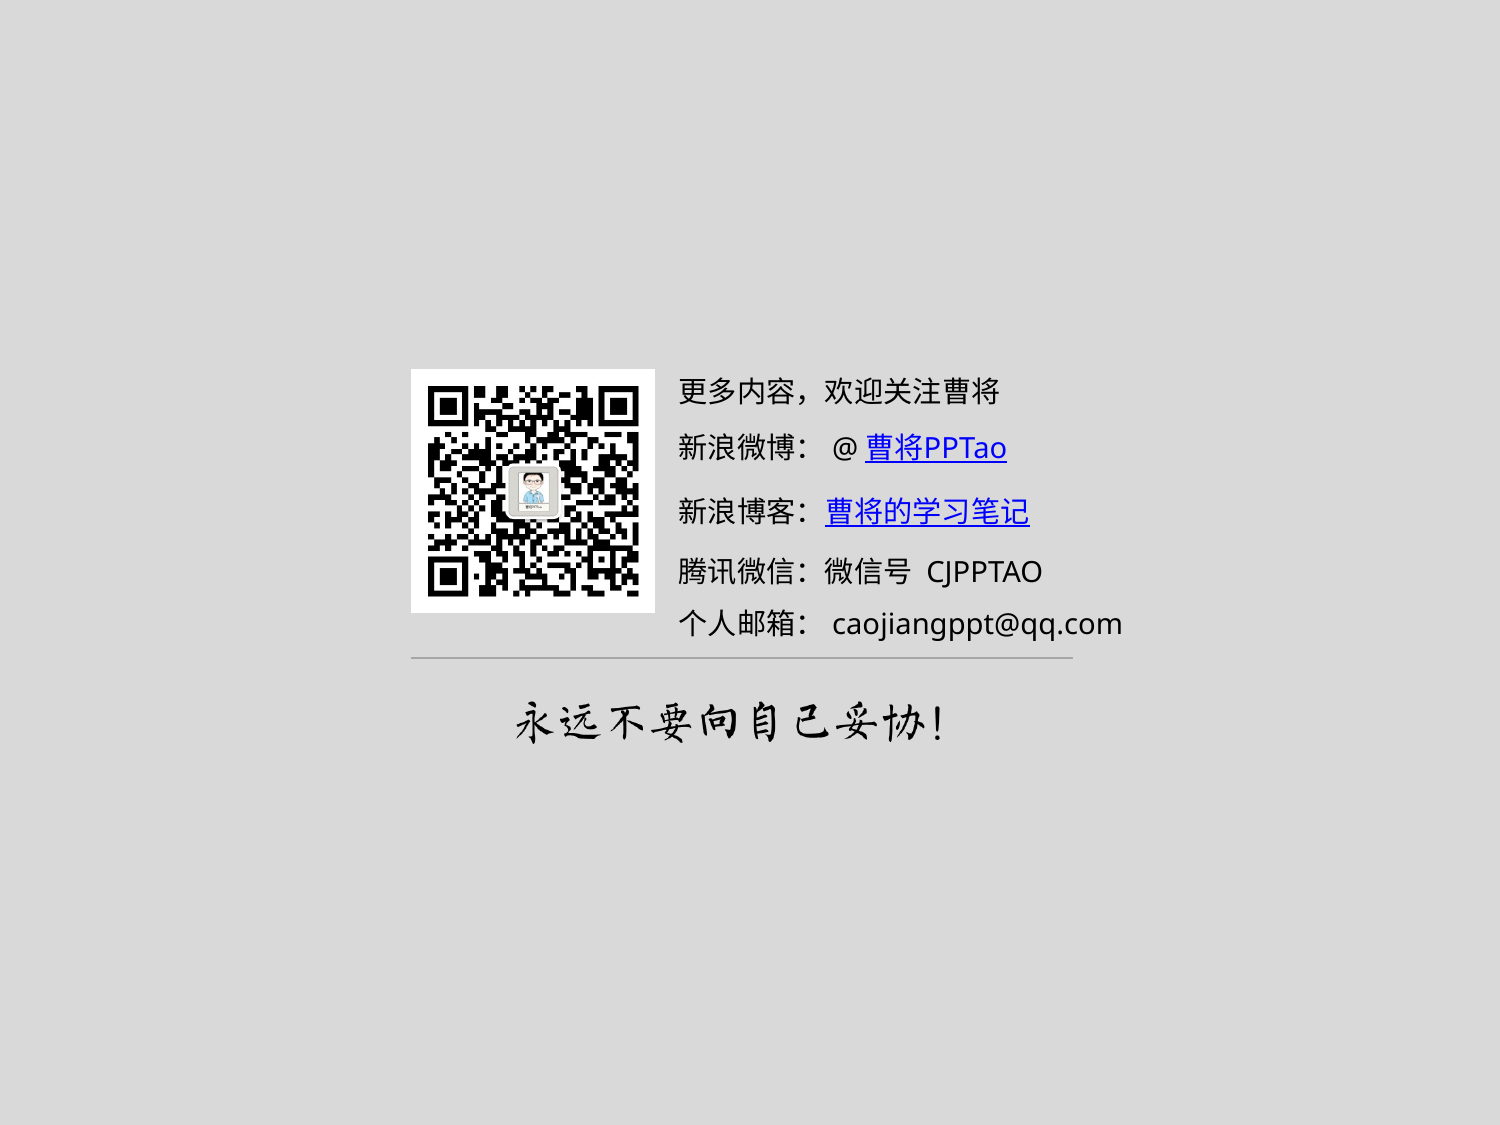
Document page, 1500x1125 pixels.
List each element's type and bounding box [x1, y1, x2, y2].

text_box [410, 348, 1143, 777]
